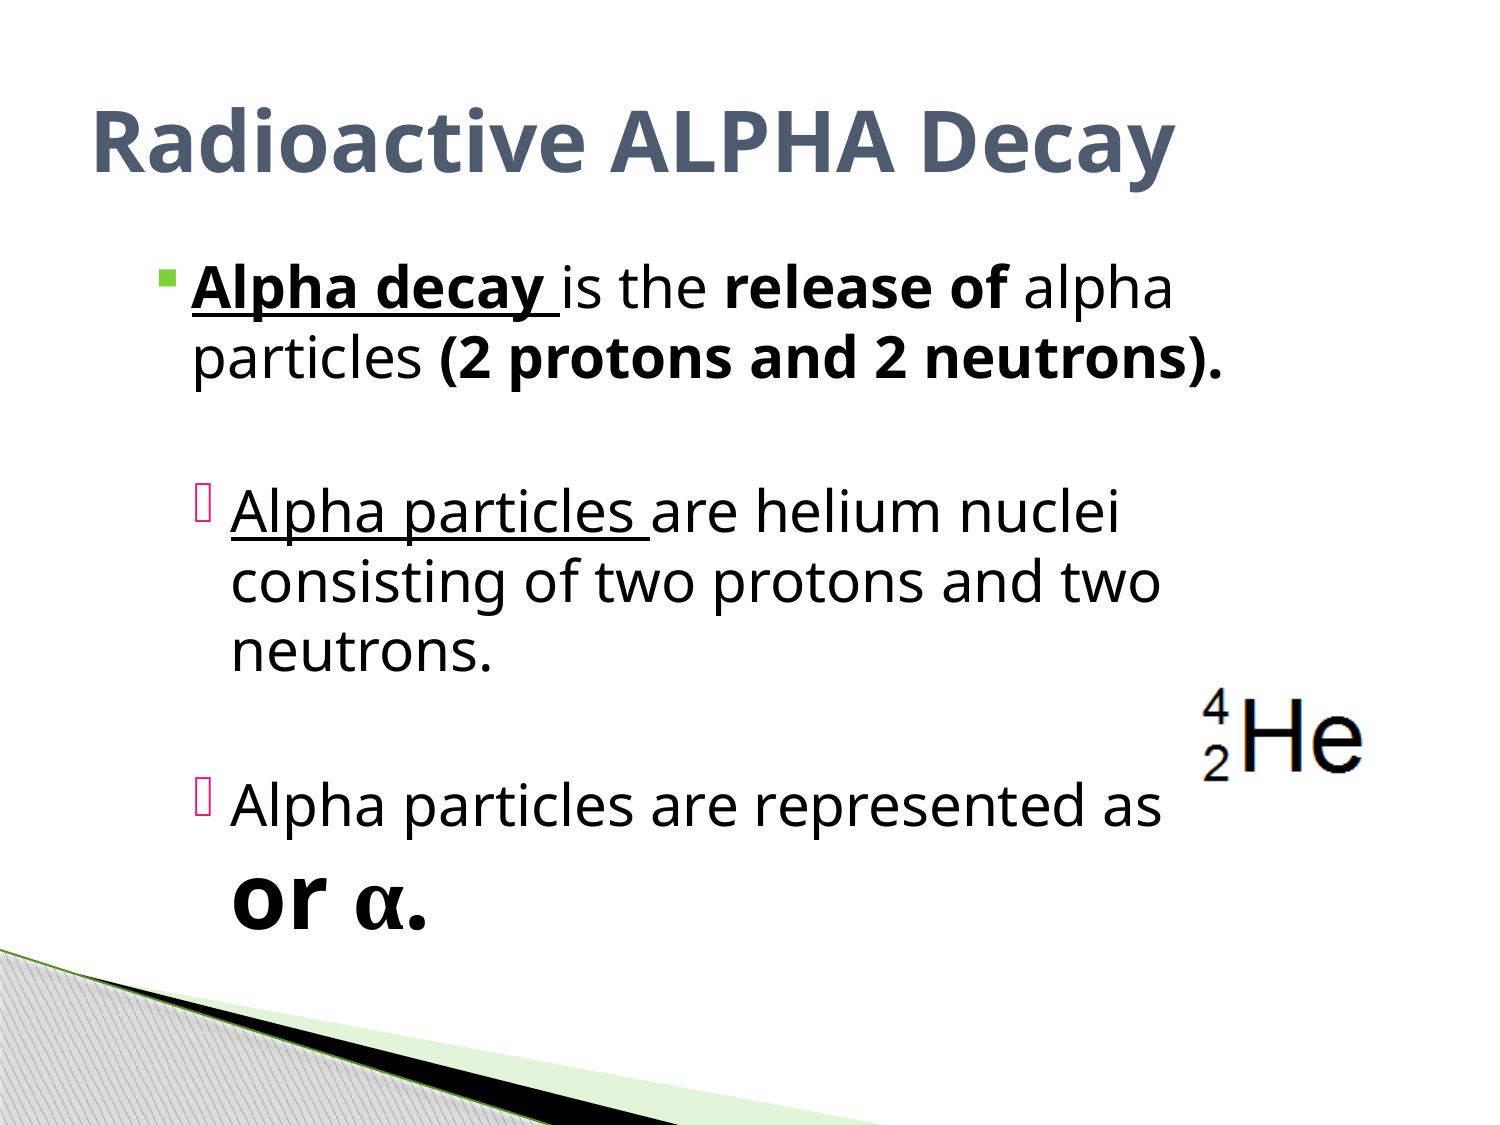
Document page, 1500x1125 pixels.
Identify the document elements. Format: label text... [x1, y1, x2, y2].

picture [1187, 674, 1388, 805]
title Radioactive ALPHA Decay [75, 45, 1425, 233]
list Alpha decay is the release of alpha particles (2 protons and 2 neutrons). Alpha particles are helium nuclei consisting of two protons and two neutrons. Alpha particles are represented as or α. [75, 243, 1425, 986]
